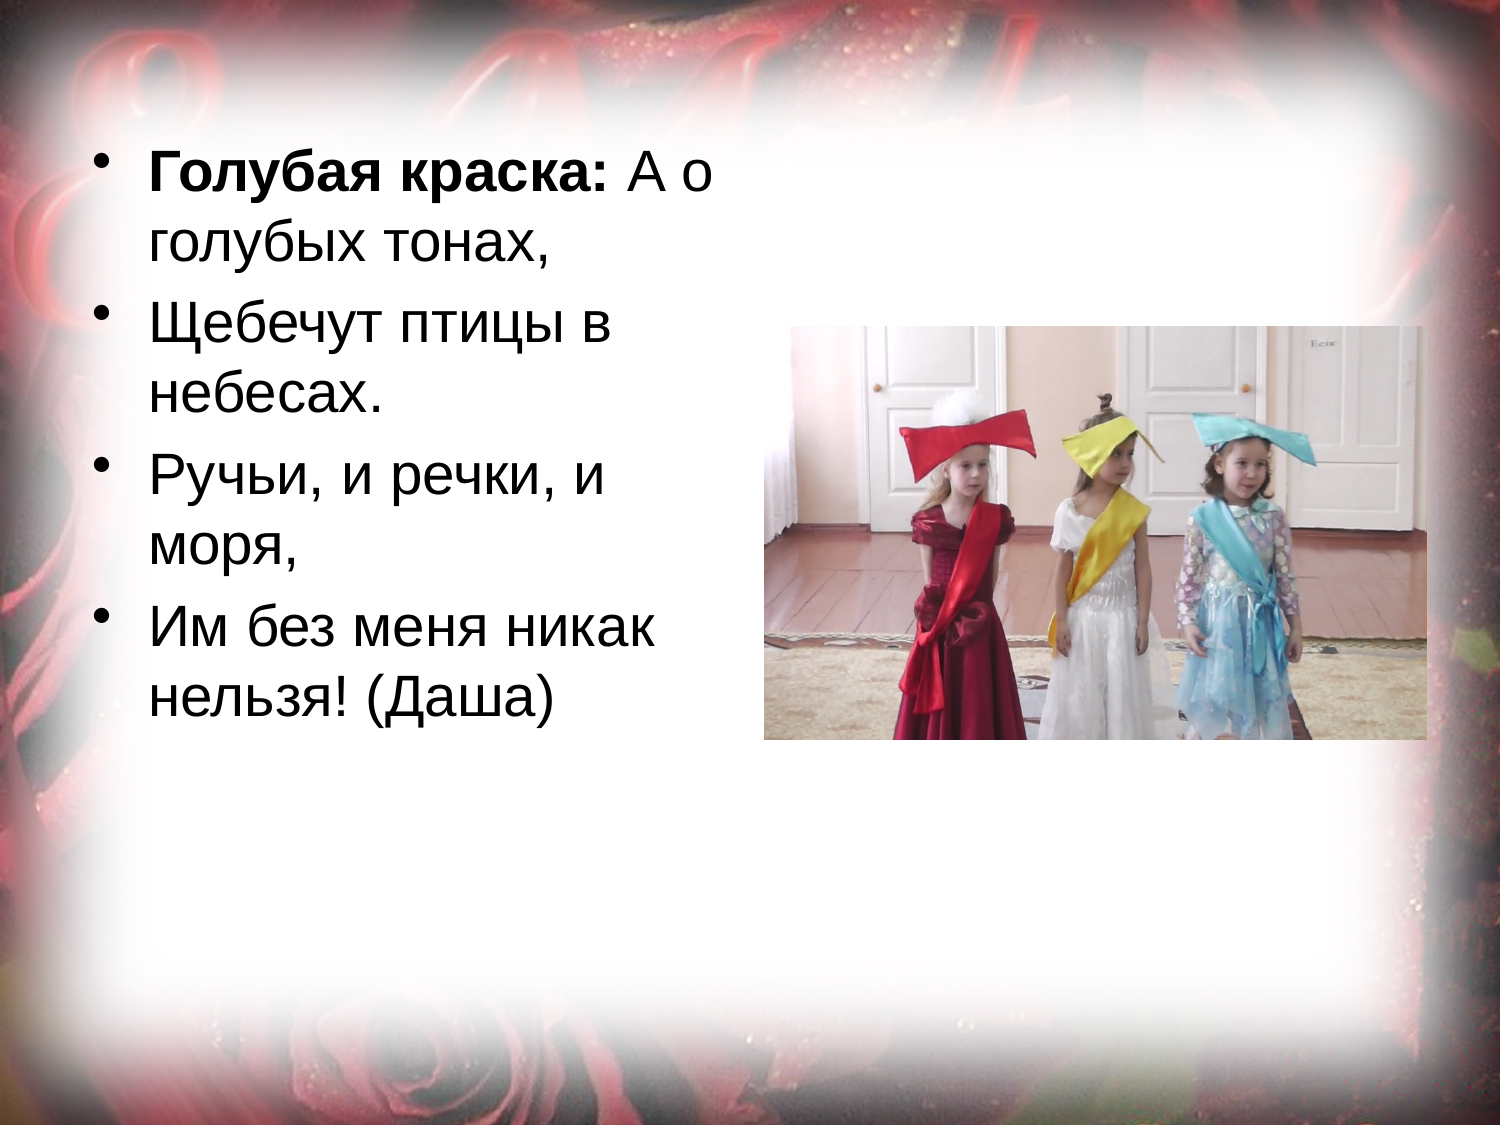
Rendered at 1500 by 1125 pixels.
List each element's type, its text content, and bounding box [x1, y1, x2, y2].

list Голубая краска: А о голубых тонах, Щебечут птицы в небесах. Ручьи, и речки, и моря, Им без меня никак нельзя! (Даша) [76, 125, 740, 1046]
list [764, 326, 1427, 740]
picture [0, 0, 1500, 1125]
